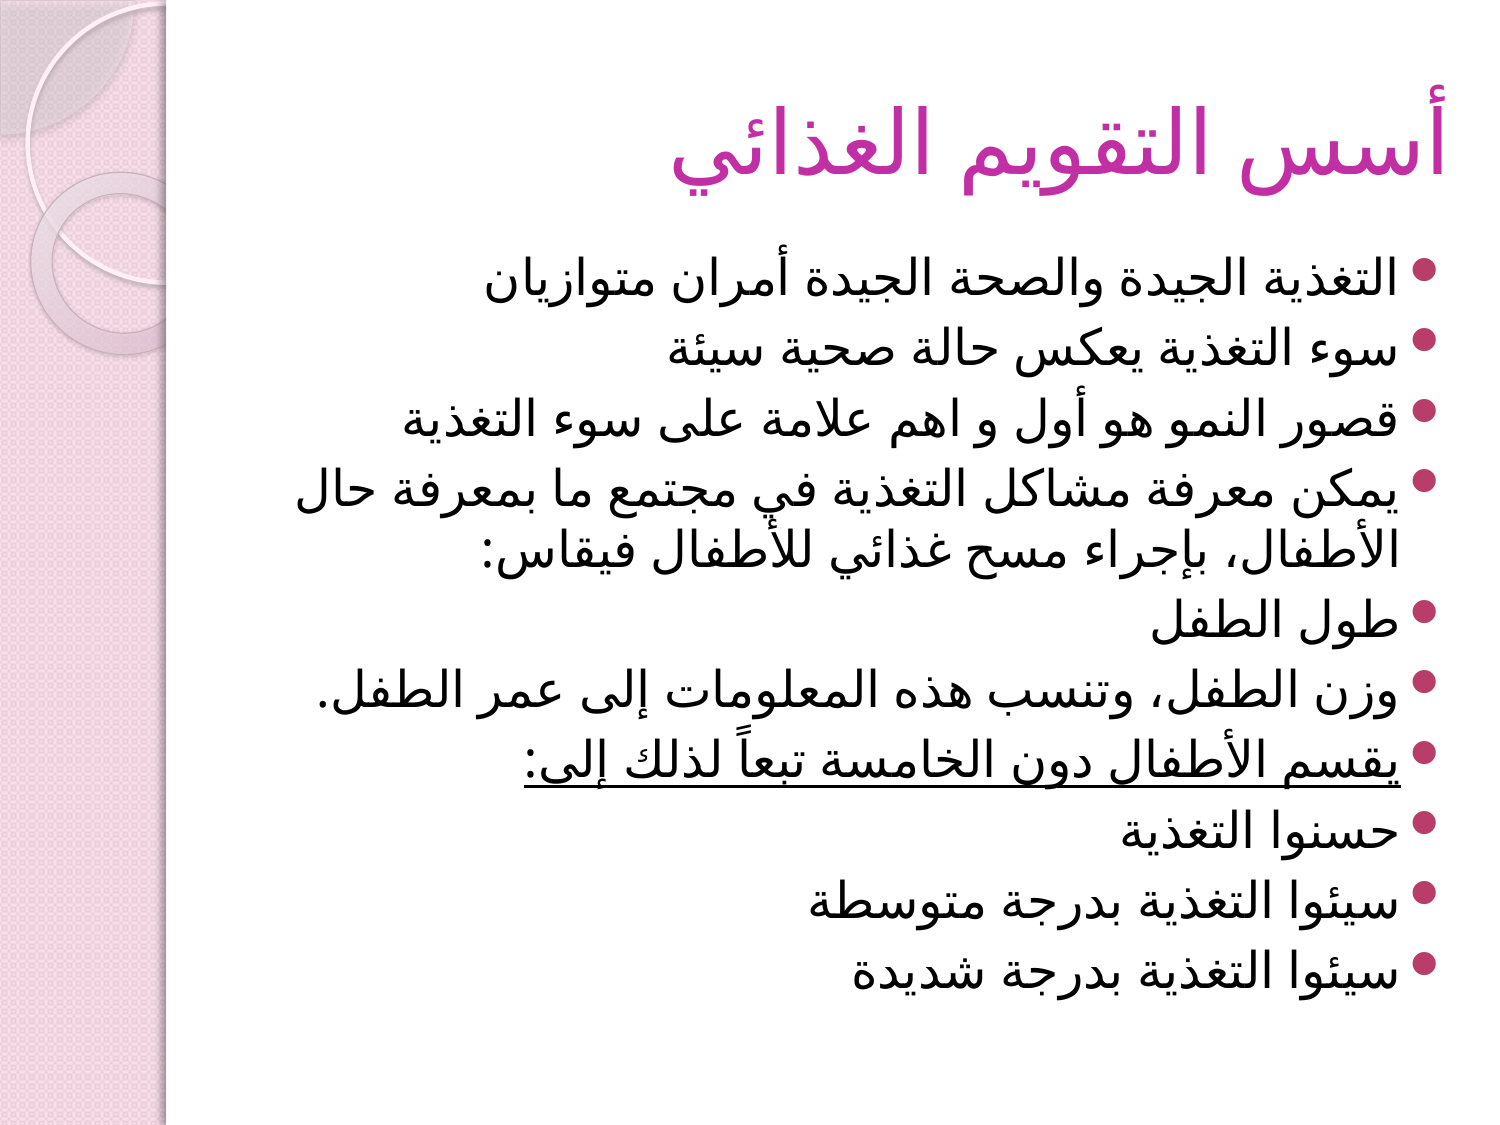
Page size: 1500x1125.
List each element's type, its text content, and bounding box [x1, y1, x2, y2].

list التغذية الجيدة والصحة الجيدة أمران متوازيان سوء التغذية يعكس حالة صحية سيئة قصور النمو هو أول و اهم علامة على سوء التغذية يمكن معرفة مشاكل التغذية في مجتمع ما بمعرفة حال الأطفال، بإجراء مسح غذائي للأطفال فيقاس: طول الطفل وزن الطفل، وتنسب هذه المعلومات إلى عمر الطفل. يقسم الأطفال دون الخامسة تبعاً لذلك إلى: حسنوا التغذية سيئوا التغذية بدرجة متوسطة سيئوا التغذية بدرجة شديدة [235, 237, 1466, 1025]
title أسس التقويم الغذائي [235, 45, 1466, 233]
